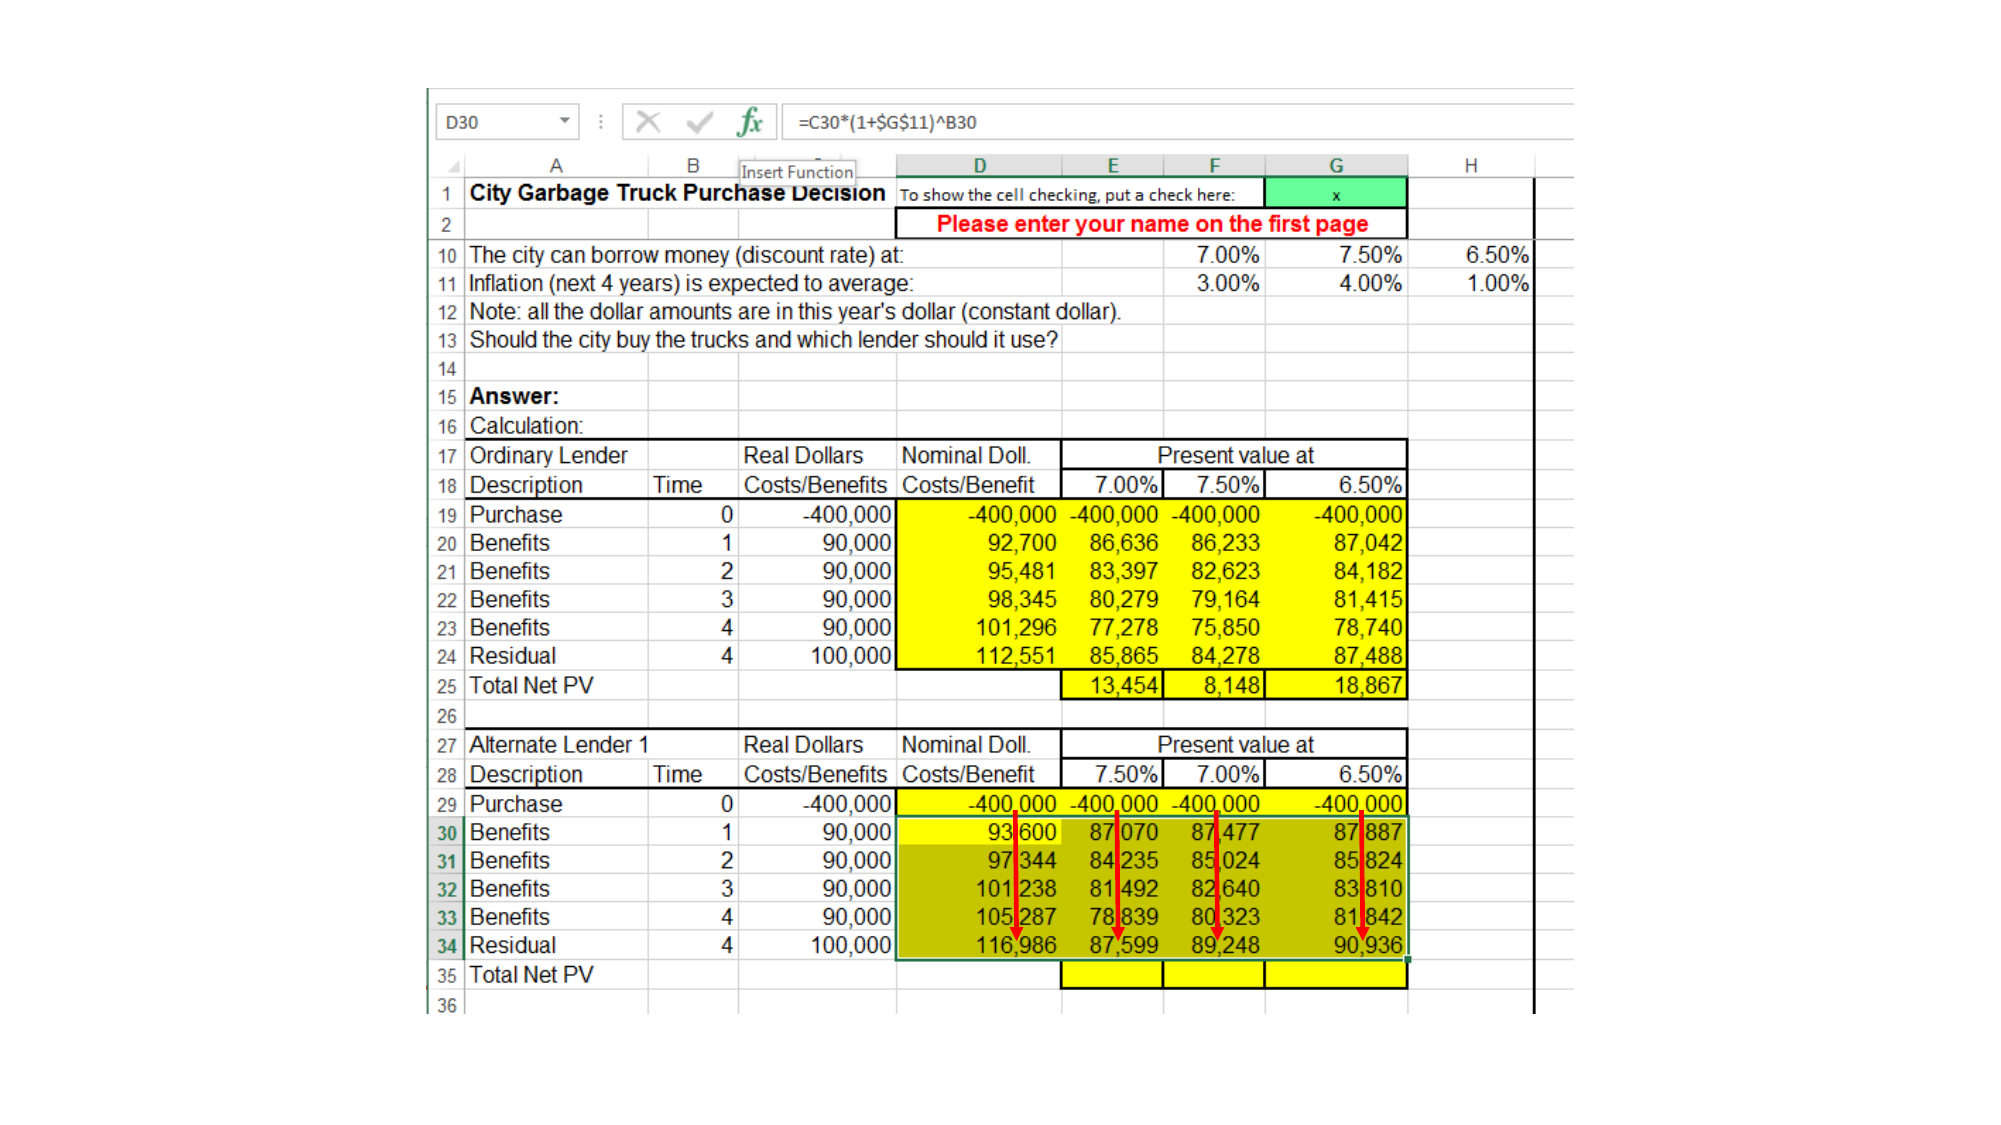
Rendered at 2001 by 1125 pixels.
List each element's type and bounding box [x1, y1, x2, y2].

list [426, 88, 1574, 1014]
